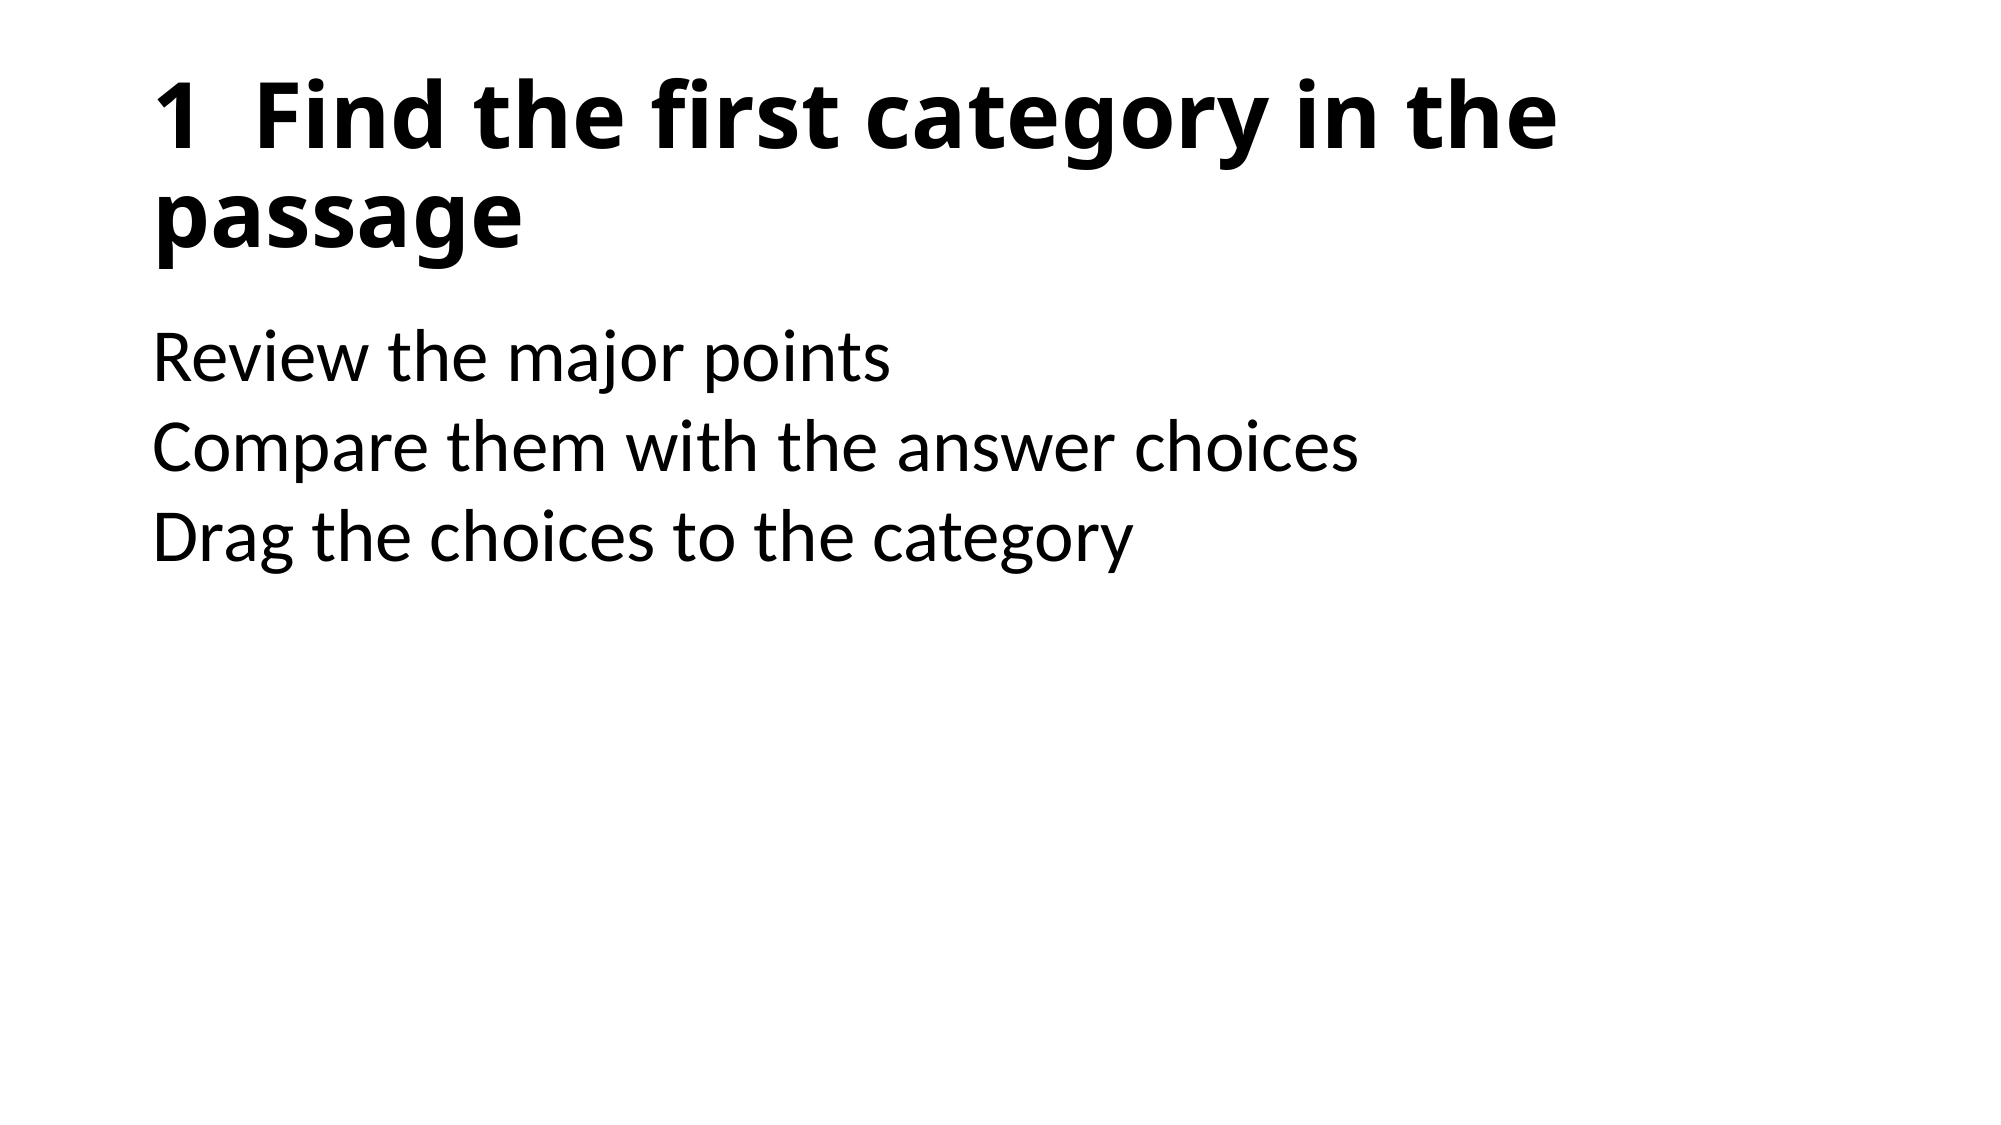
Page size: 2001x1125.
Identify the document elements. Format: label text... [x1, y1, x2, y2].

title 1 Find the first category in the passage [137, 59, 1863, 278]
list Review the major points Compare them with the answer choices Drag the choices to the category [137, 299, 1863, 1014]
